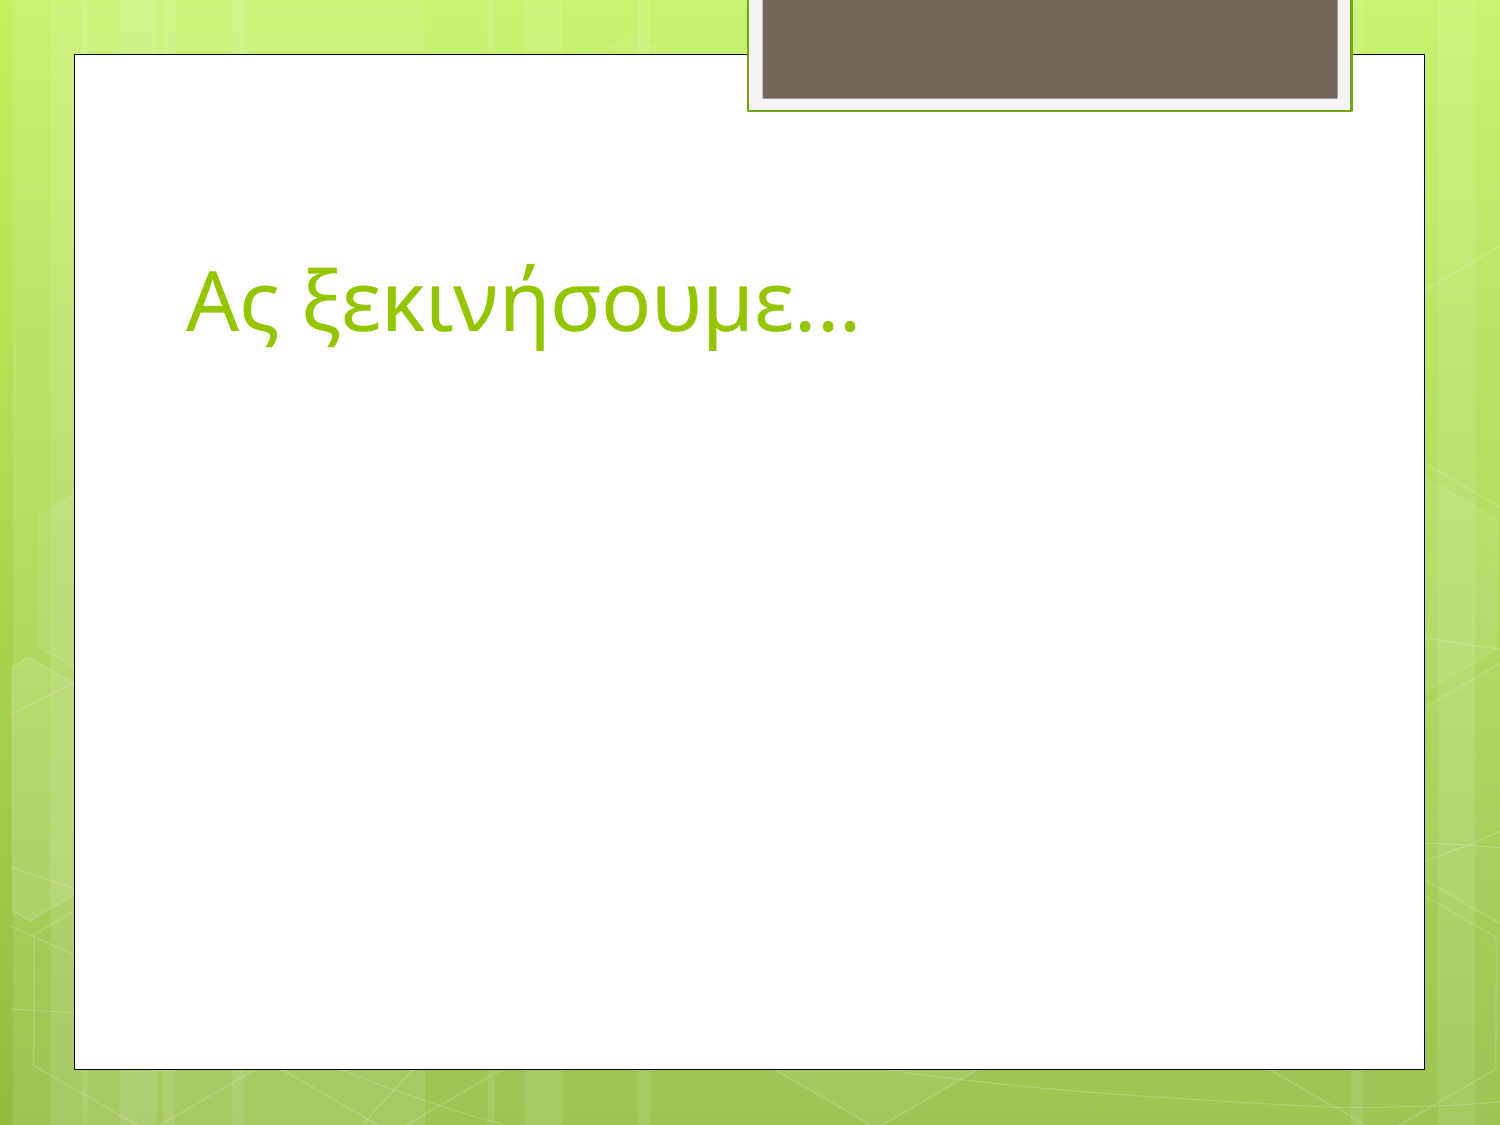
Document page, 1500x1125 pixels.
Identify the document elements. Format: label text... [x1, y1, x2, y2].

title Ας ξεκινήσουμε... [171, 168, 1324, 357]
